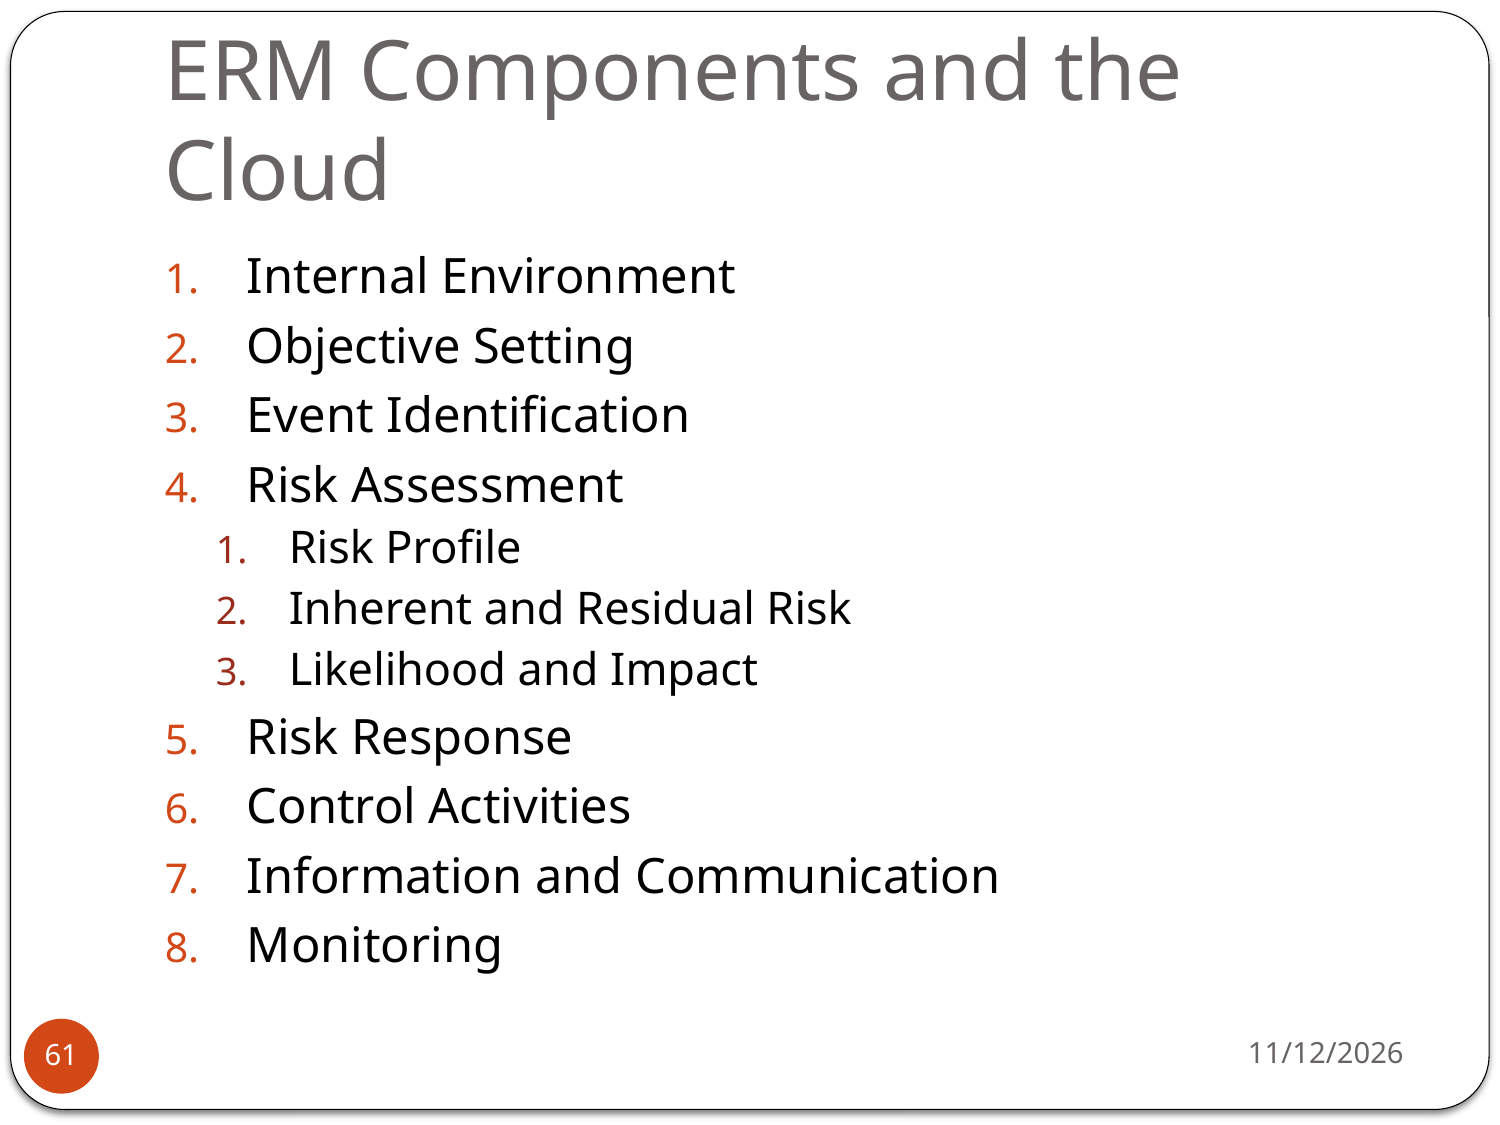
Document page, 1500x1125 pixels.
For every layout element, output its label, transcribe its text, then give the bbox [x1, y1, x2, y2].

list Internal Environment Objective Setting Event Identification Risk Assessment Risk Profile Inherent and Residual Risk Likelihood and Impact Risk Response Control Activities Information and Communication Monitoring [150, 237, 1425, 988]
slide_number 61 [23, 1018, 99, 1094]
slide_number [1012, 1015, 1419, 1094]
title ERM Components and the Cloud [150, 45, 1425, 233]
